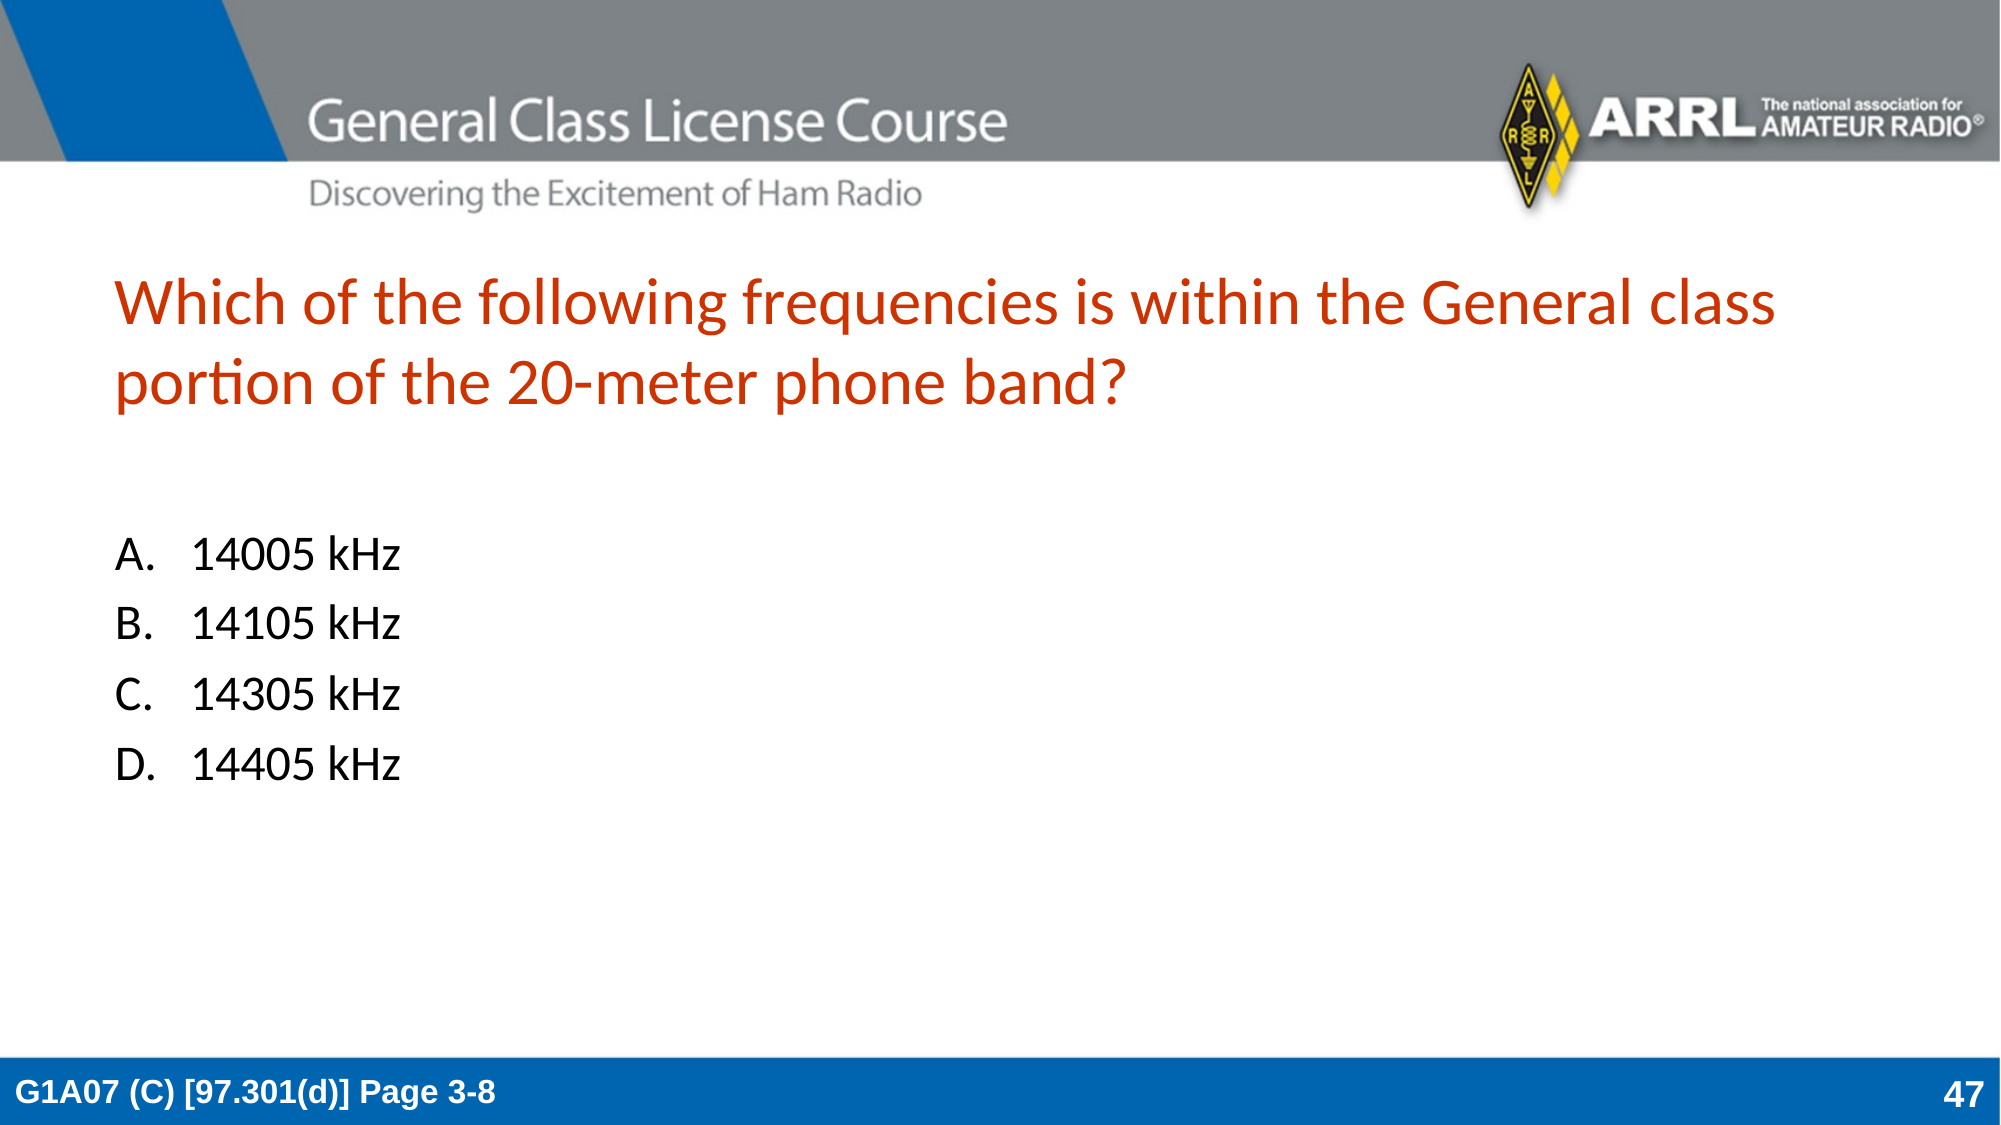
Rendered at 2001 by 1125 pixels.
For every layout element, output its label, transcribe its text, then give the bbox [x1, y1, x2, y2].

picture [0, 0, 2001, 1125]
title Which of the following frequencies is within the General class portion of the 20-meter phone band? [99, 249, 1900, 388]
text_box 47 [1875, 1062, 2000, 1123]
list 14005 kHz 14105 kHz 14305 kHz 14405 kHz [99, 512, 1900, 1005]
text_box G1A07 (C) [97.301(d)] Page 3-8 [0, 1062, 1313, 1118]
